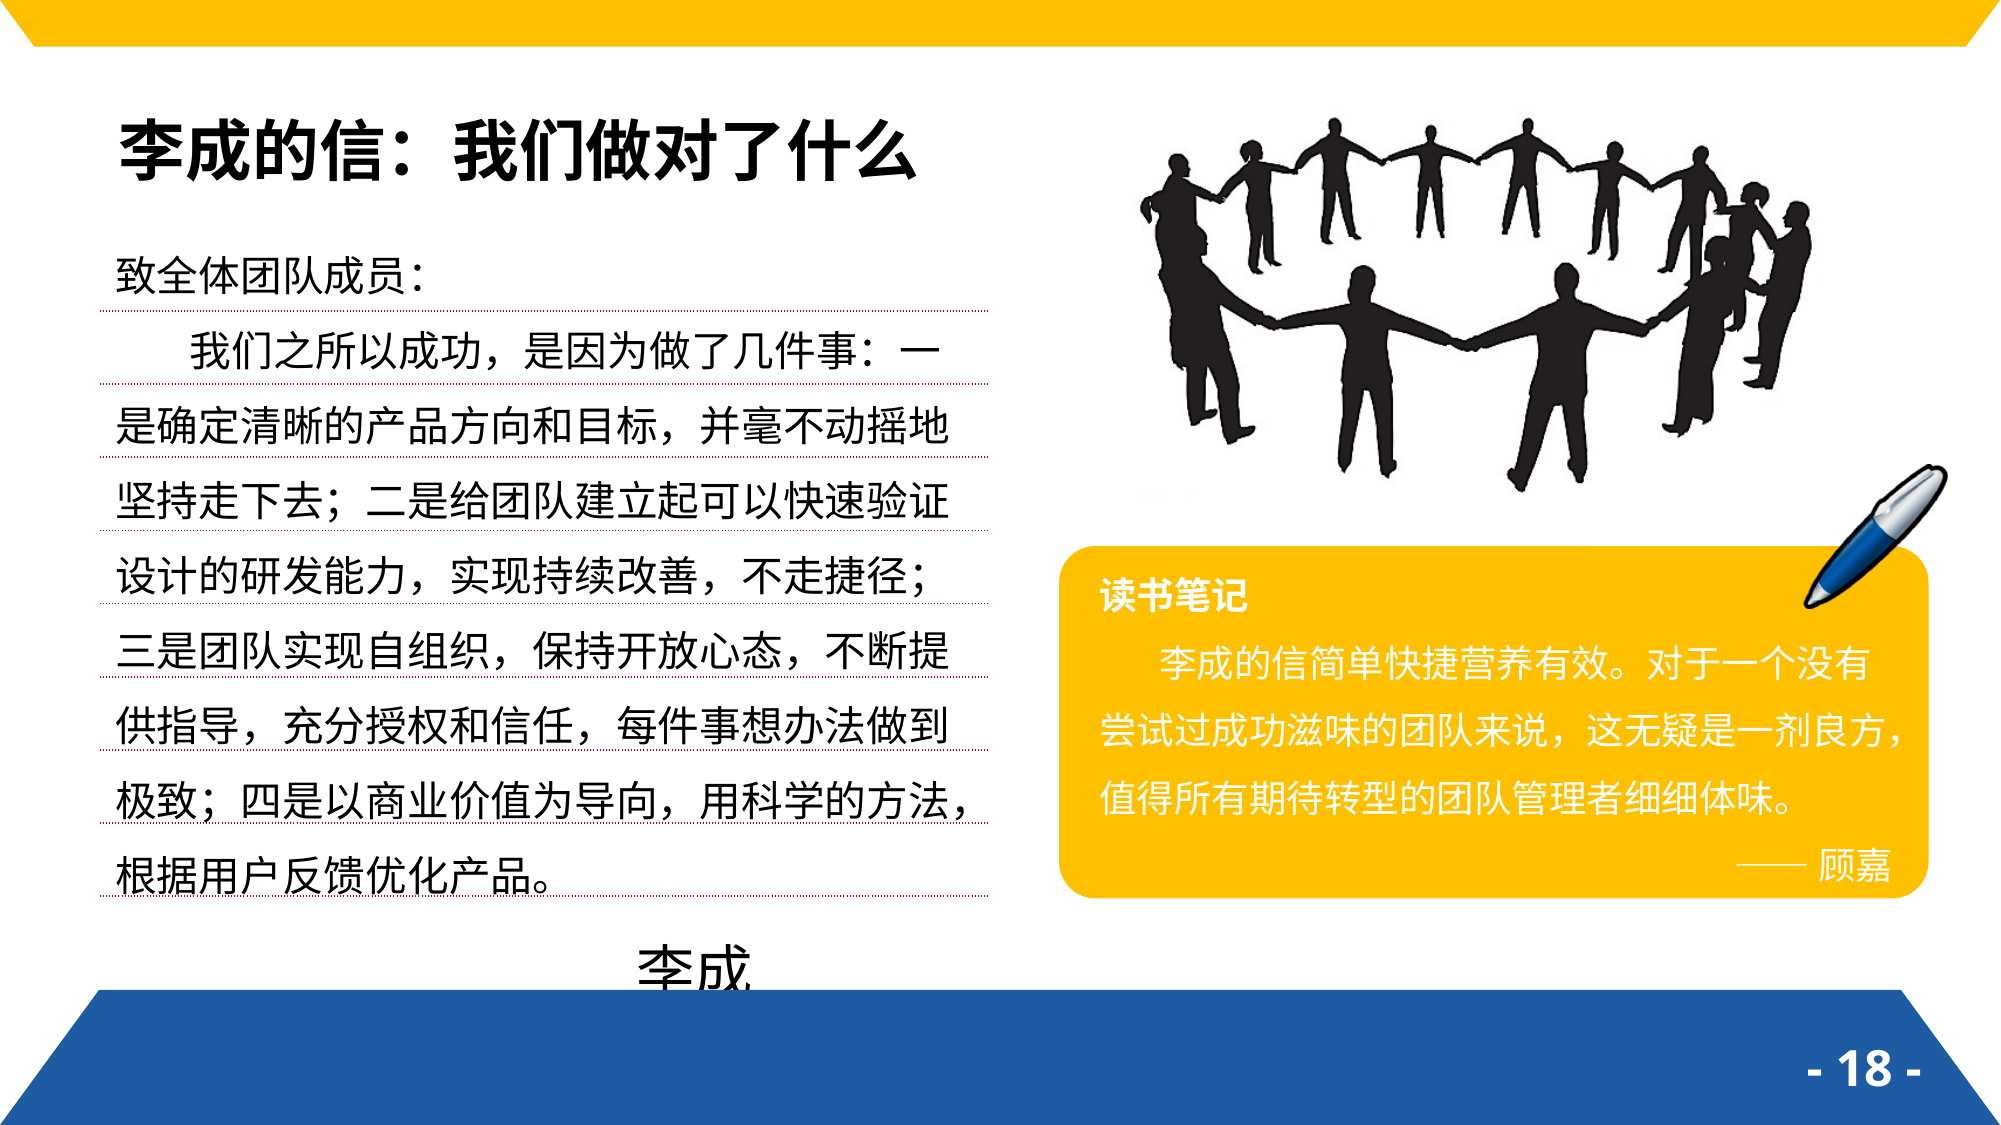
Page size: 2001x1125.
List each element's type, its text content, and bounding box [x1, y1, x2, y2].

text_box [0, 0, 2000, 48]
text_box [1059, 545, 1929, 899]
text_box [0, 988, 2000, 1125]
text_box 李成的信：我们做对了什么 [104, 101, 935, 197]
text_box 致全体团队成员： 我们之所以成功，是因为做了几件事：一是确定清晰的产品方向和目标，并毫不动摇地坚持走下去；二是给团队建立起可以快速验证设计的研发能力，实现持续改善，不走捷径；三是团队实现自组织，保持开放心态，不断提供指导，充分授权和信任，每件事想办法做到极致；四是以商业价值为导向，用科学的方法，根据用户反馈优化产品。 李成 [100, 217, 993, 988]
picture [1124, 101, 1948, 609]
text_box - 18 - [1791, 1029, 1937, 1105]
